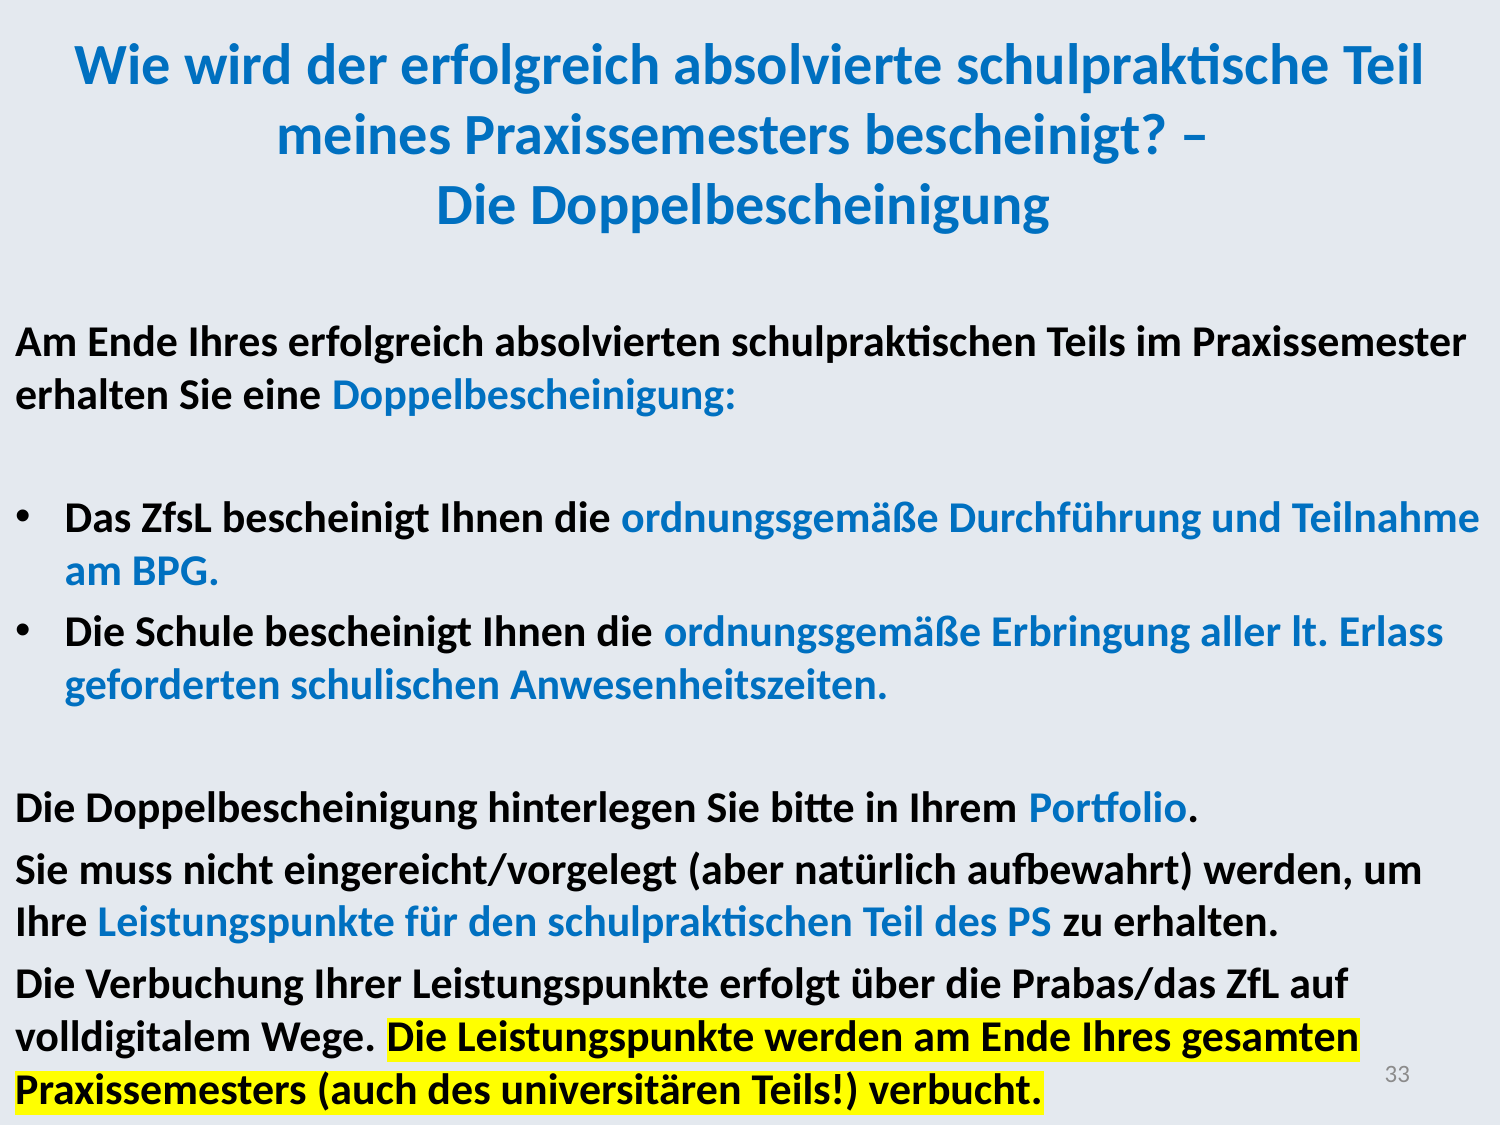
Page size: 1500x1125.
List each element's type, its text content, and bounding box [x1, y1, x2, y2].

list Am Ende Ihres erfolgreich absolvierten schulpraktischen Teils im Praxissemester erhalten Sie eine Doppelbescheinigung: Das ZfsL bescheinigt Ihnen die ordnungsgemäße Durchführung und Teilnahme am BPG. Die Schule bescheinigt Ihnen die ordnungsgemäße Erbringung aller lt. Erlass geforderten schulischen Anwesenheitszeiten. Die Doppelbescheinigung hinterlegen Sie bitte in Ihrem Portfolio. Sie muss nicht eingereicht/vorgelegt (aber natürlich aufbewahrt) werden, um Ihre Leistungspunkte für den schulpraktischen Teil des PS zu erhalten. Die Verbuchung Ihrer Leistungspunkte erfolgt über die Prabas/das ZfL auf volldigitalem Wege. Die Leistungspunkte werden am Ende Ihres gesamten Praxissemesters (auch des universitären Teils!) verbucht. [0, 243, 1500, 1125]
slide_number 33 [1074, 1042, 1425, 1103]
title Wie wird der erfolgreich absolvierte schulpraktische Teil meines Praxissemesters bescheinigt? – Die Doppelbescheinigung [0, 0, 1500, 243]
